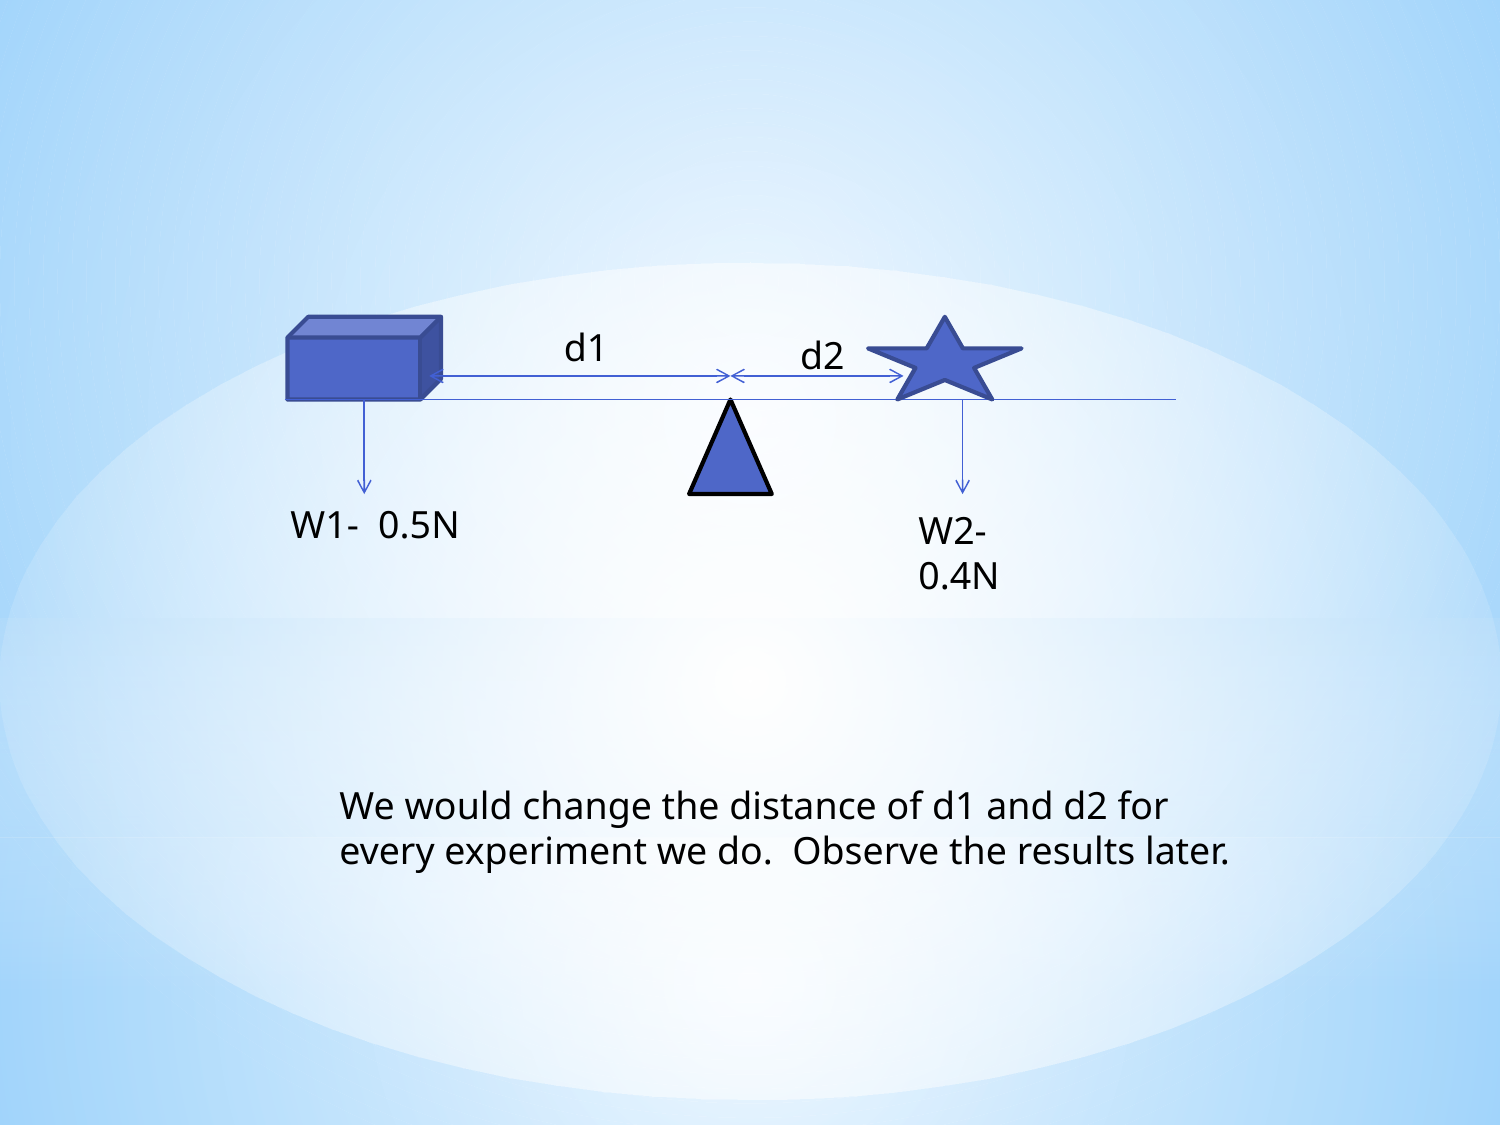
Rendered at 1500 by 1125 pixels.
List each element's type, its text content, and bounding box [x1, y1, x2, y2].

text_box W2- 0.4N [903, 499, 1093, 605]
text_box We would change the distance of d1 and d2 for every experiment we do. Observe the results later. [324, 775, 1282, 880]
text_box [687, 400, 774, 497]
text_box W1- 0.5N [275, 493, 479, 554]
text_box [902, 314, 1024, 386]
text_box d2 [785, 324, 939, 385]
text_box d1 [549, 316, 703, 363]
text_box [285, 314, 444, 387]
